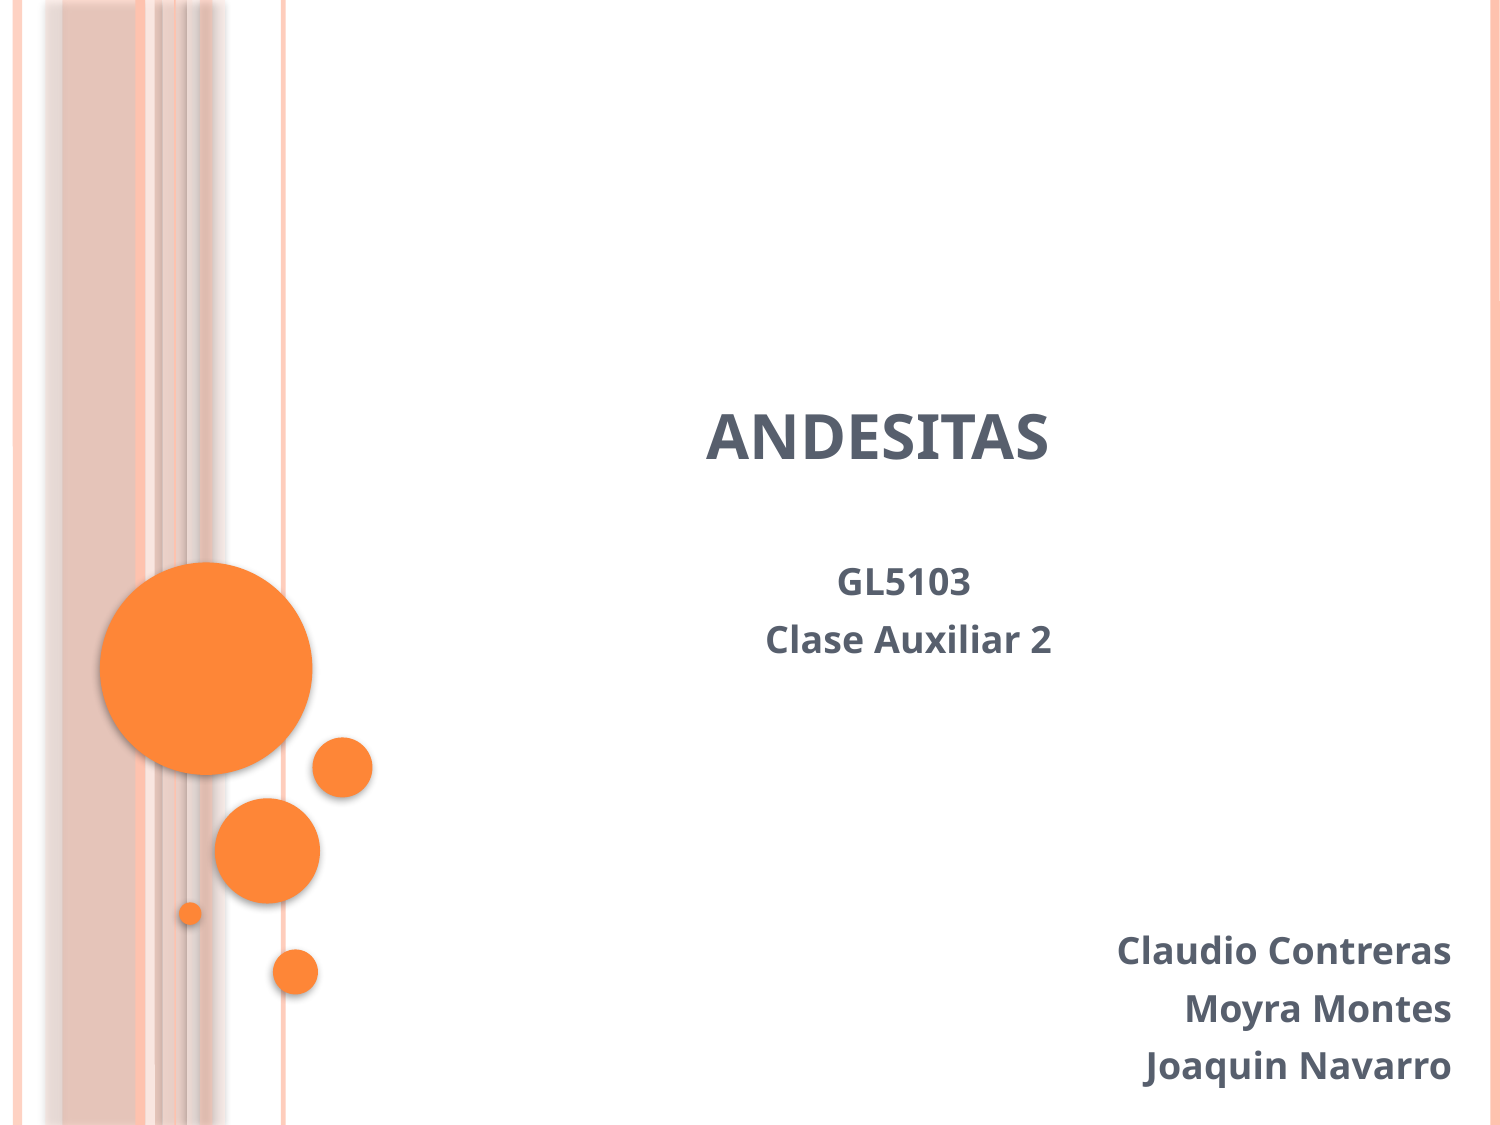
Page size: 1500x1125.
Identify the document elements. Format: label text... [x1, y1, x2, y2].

subtitle Claudio Contreras Moyra Montes Joaquin Navarro [454, 869, 1468, 1095]
text_box GL5103 Clase Auxiliar 2 [383, 550, 1434, 839]
title ANDESITAS [371, 278, 1385, 590]
